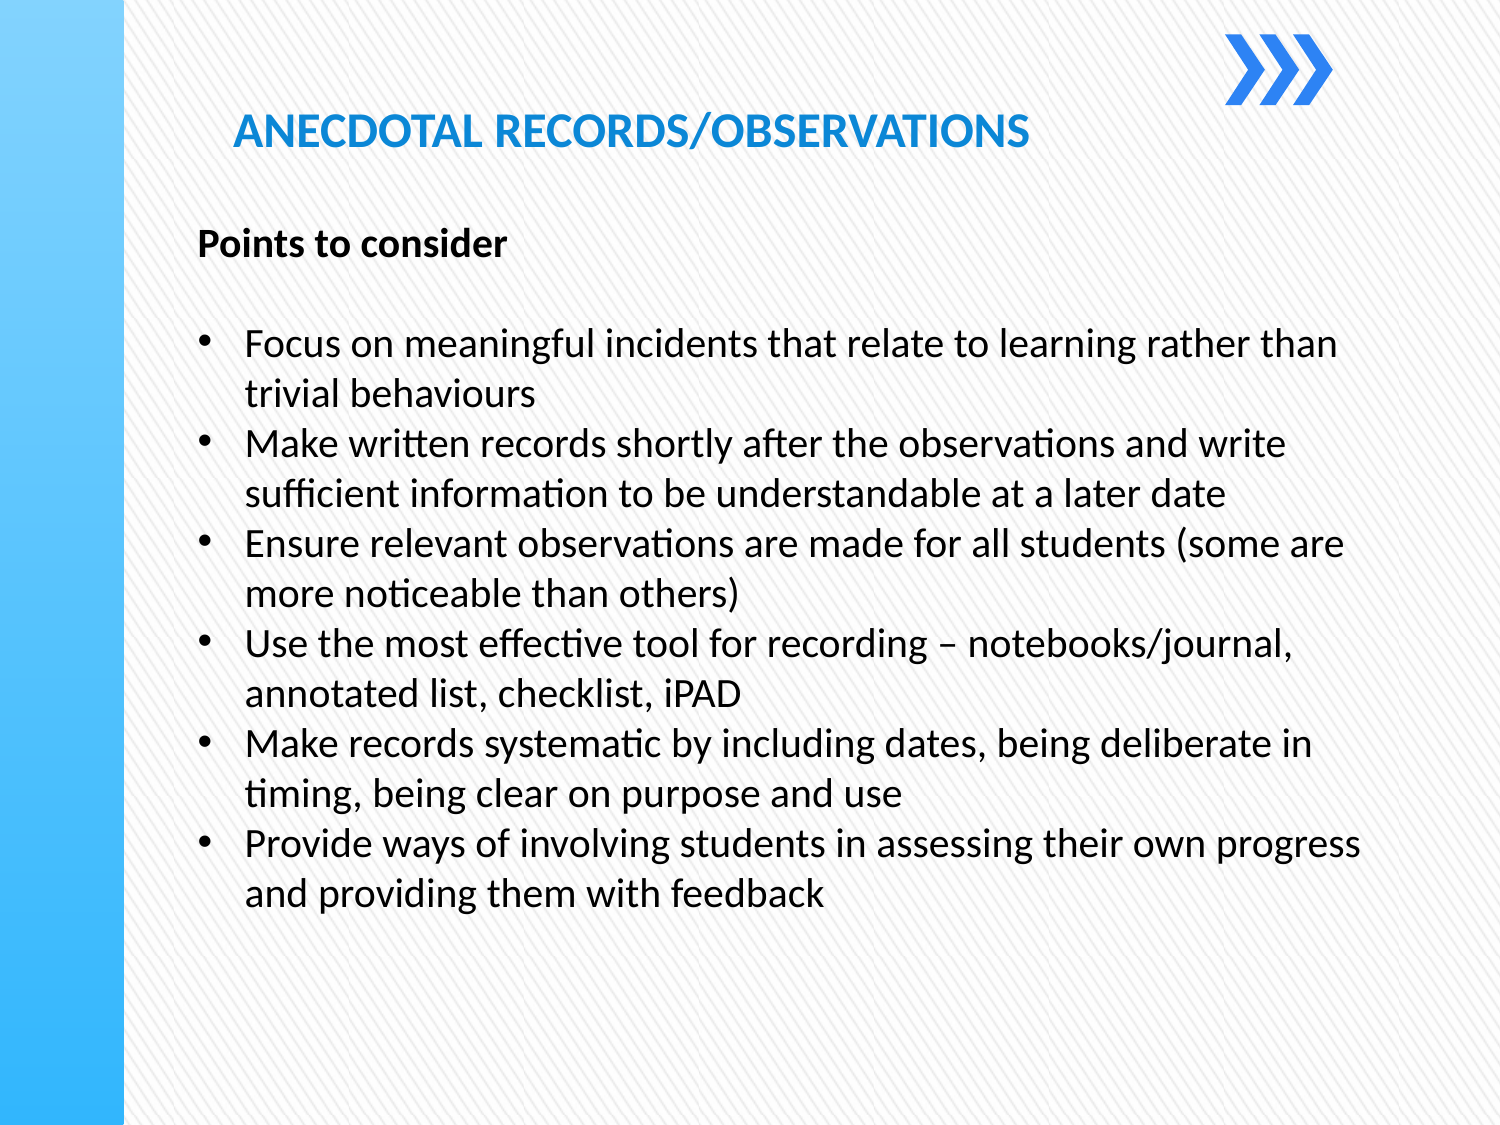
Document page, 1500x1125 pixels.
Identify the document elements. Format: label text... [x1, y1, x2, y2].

text_box ANECDOTAL RECORDS/OBSERVATIONS [218, 89, 1164, 165]
text_box Points to consider Focus on meaningful incidents that relate to learning rather than trivial behaviours Make written records shortly after the observations and write sufficient information to be understandable at a later date Ensure relevant observations are made for all students (some are more noticeable than others) Use the most effective tool for recording – notebooks/journal, annotated list, checklist, iPAD Make records systematic by including dates, being deliberate in timing, being clear on purpose and use Provide ways of involving students in assessing their own progress and providing them with feedback [182, 208, 1435, 924]
